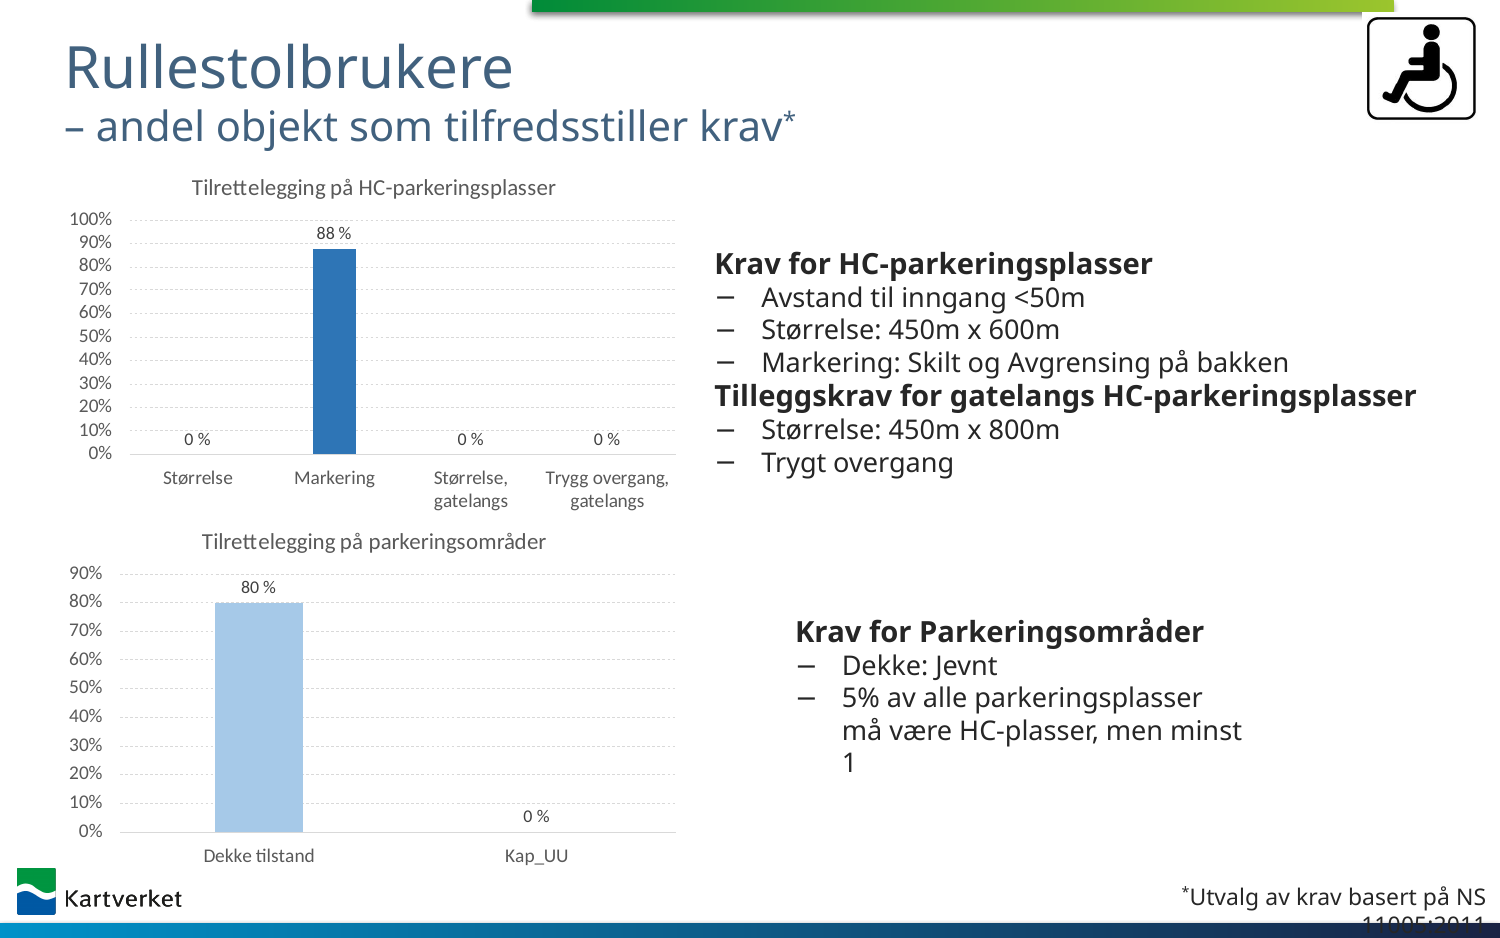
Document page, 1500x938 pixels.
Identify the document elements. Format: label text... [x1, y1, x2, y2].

text_box Krav for Parkeringsområder Dekke: Jevnt 5% av alle parkeringsplasser må være HC-plasser, men minst 1 [780, 605, 1261, 786]
text_box *Utvalg av krav basert på NS 11005:2011 [1068, 873, 1500, 938]
picture [1362, 12, 1481, 126]
text_box Rullestolbrukere – andel objekt som tilfredsstiller krav* [49, 25, 1431, 158]
picture [62, 166, 687, 519]
picture [62, 520, 687, 874]
text_box Krav for HC-parkeringsplasser Avstand til inngang <50m Størrelse: 450m x 600m Markering: Skilt og Avgrensing på bakken Tilleggskrav for gatelangs HC-parkeringsplasser Størrelse: 450m x 800m Trygt overgang [699, 237, 1433, 485]
